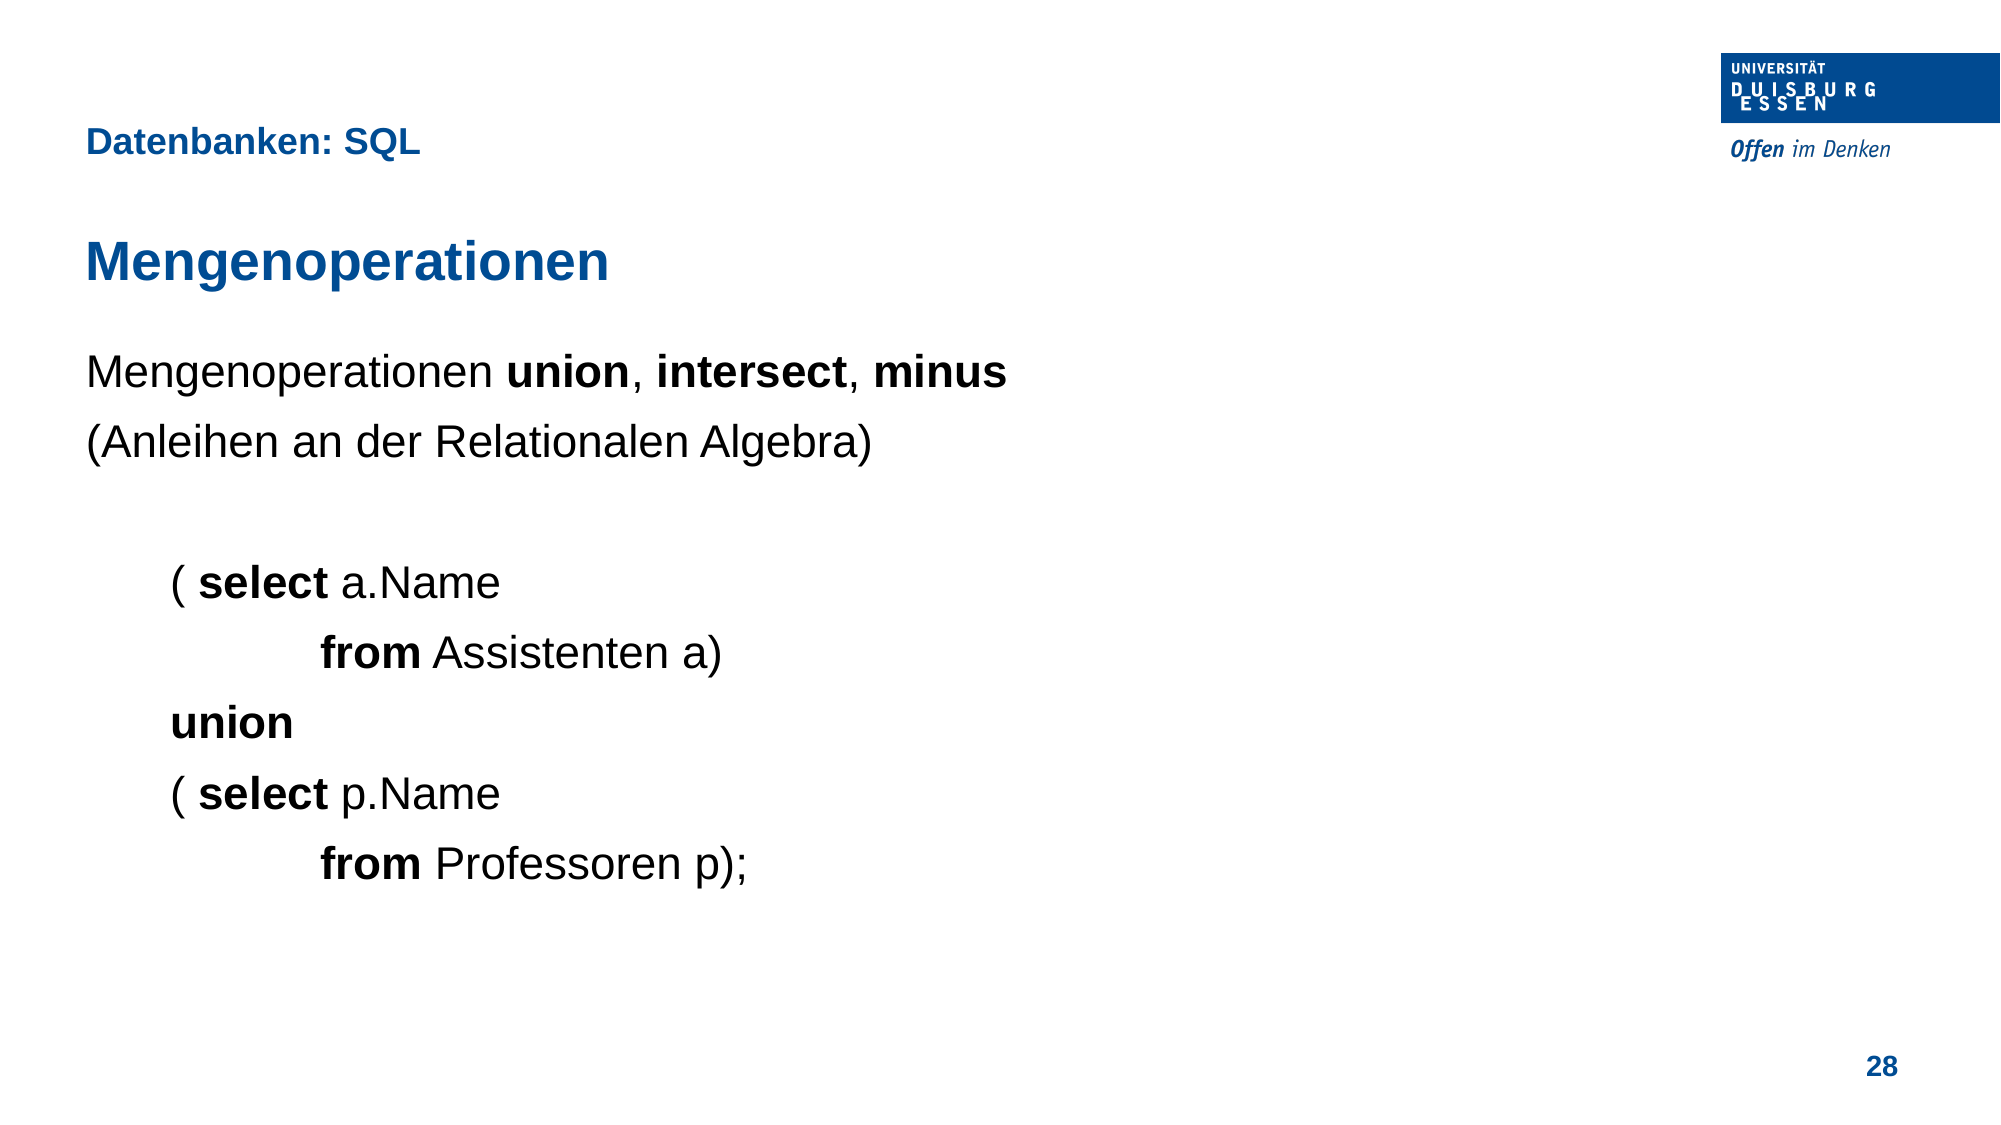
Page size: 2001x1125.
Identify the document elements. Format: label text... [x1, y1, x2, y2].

list Mengenoperationen [85, 225, 1696, 301]
picture [1721, 53, 2000, 162]
slide_number 28 [1677, 1039, 1914, 1081]
list Mengenoperationen union, intersect, minus (Anleihen an der Relationalen Algebra) ( select a.Name from Assistenten a) union ( select p.Name from Professoren p); [85, 340, 1914, 1040]
list Datenbanken: SQL [85, 121, 1696, 163]
